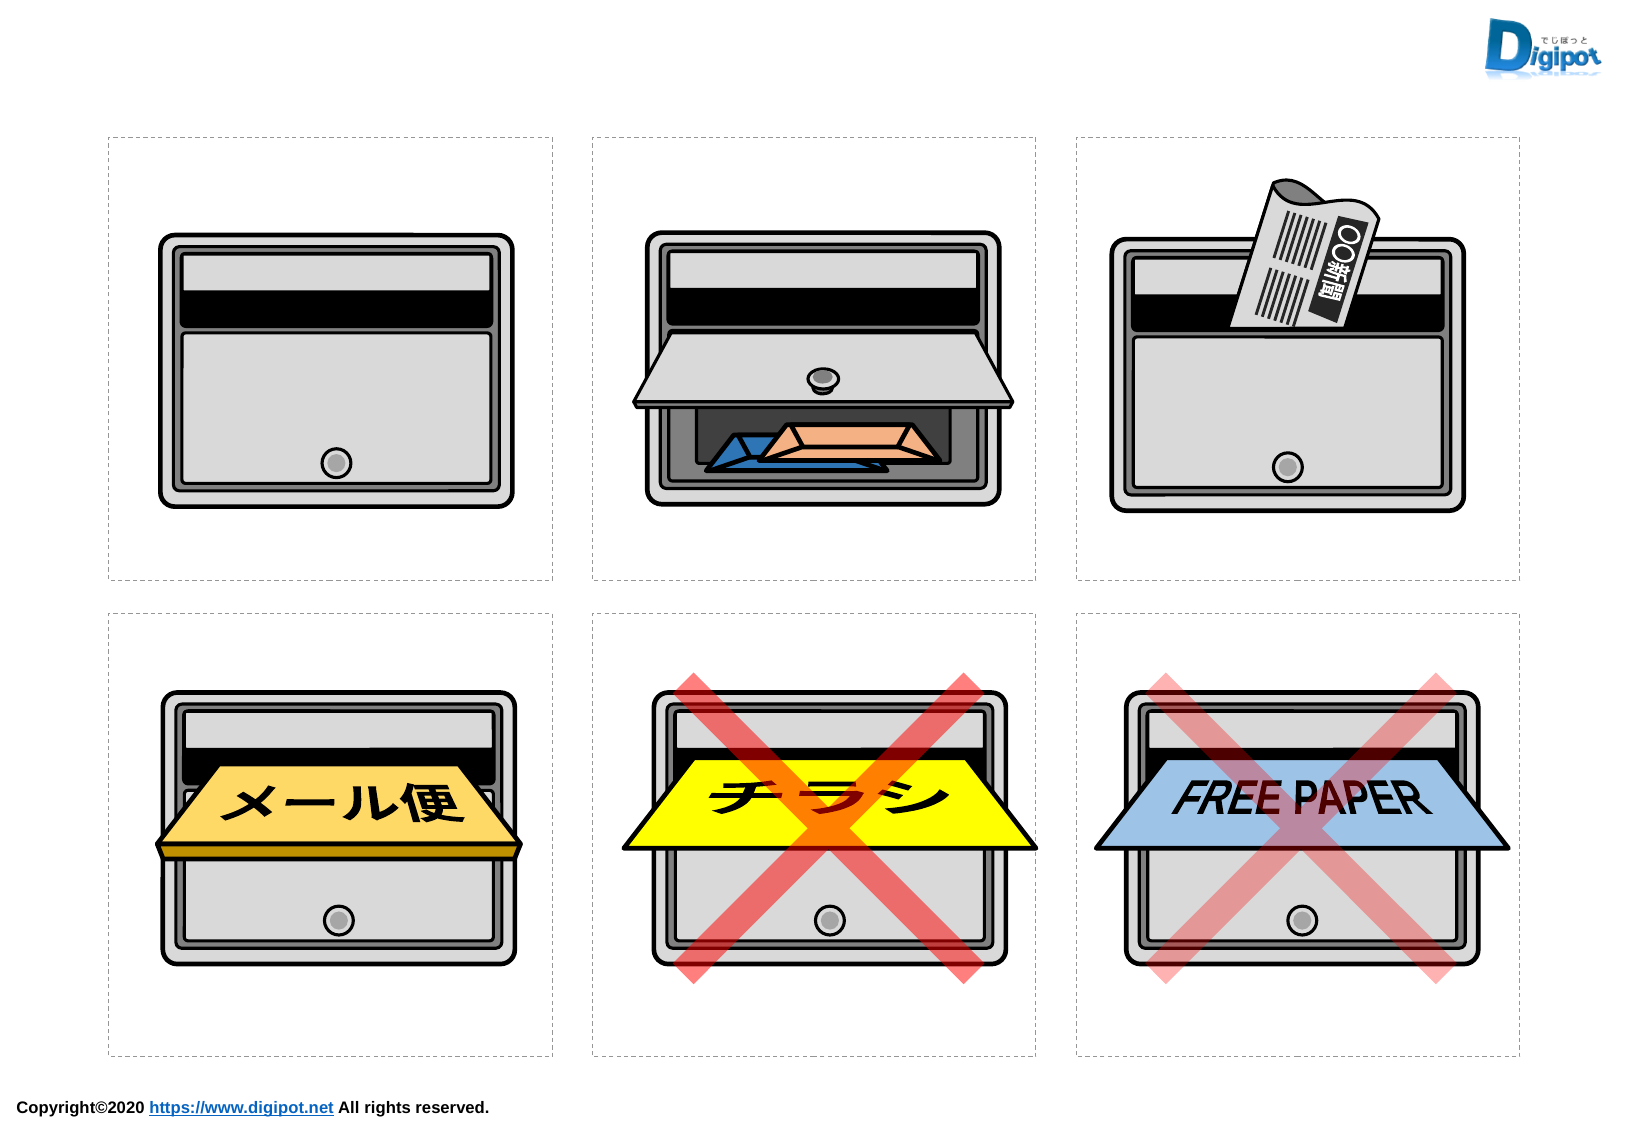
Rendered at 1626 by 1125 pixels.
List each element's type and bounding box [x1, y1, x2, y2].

text_box [157, 692, 521, 965]
picture [1485, 18, 1602, 82]
text_box [623, 672, 1037, 985]
text_box [633, 232, 1013, 505]
text_box [1111, 185, 1464, 511]
text_box [1096, 672, 1509, 985]
text_box [160, 235, 513, 507]
